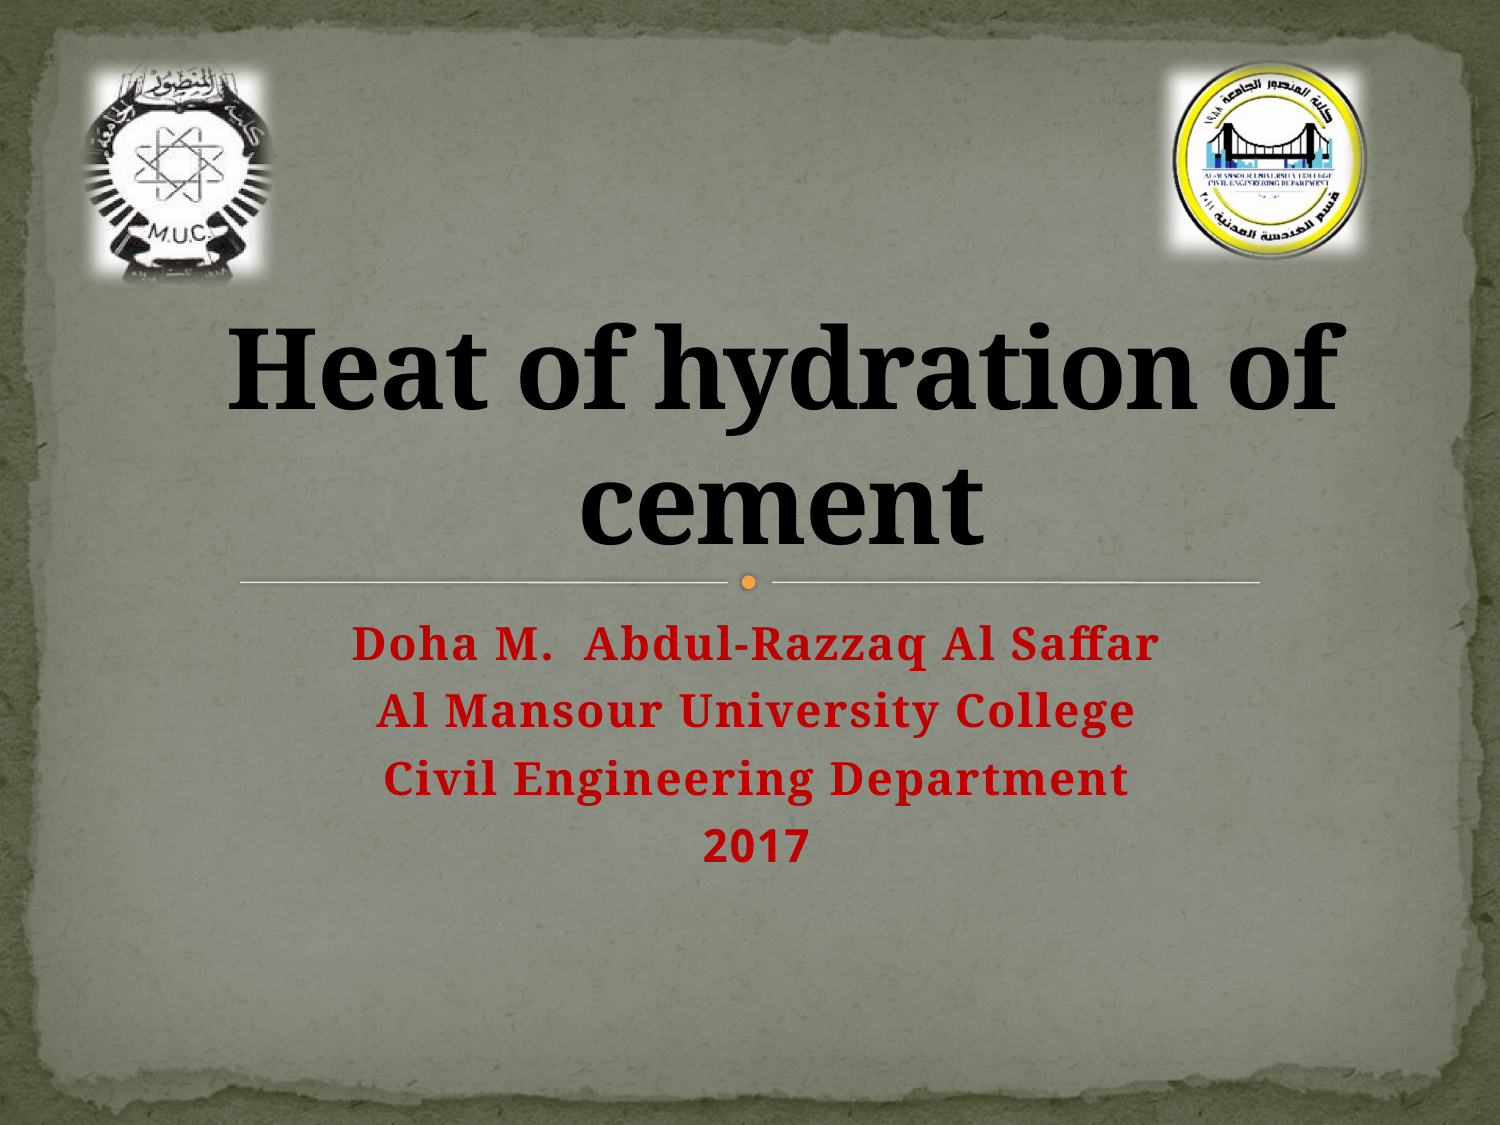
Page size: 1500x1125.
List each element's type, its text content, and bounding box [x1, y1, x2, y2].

title Heat of hydration of cement [100, 349, 1463, 575]
subtitle Doha M. Abdul-Razzaq Al Saffar Al Mansour University College Civil Engineering Department 2017 [75, 606, 1438, 795]
picture [1153, 56, 1375, 267]
picture [78, 56, 279, 290]
